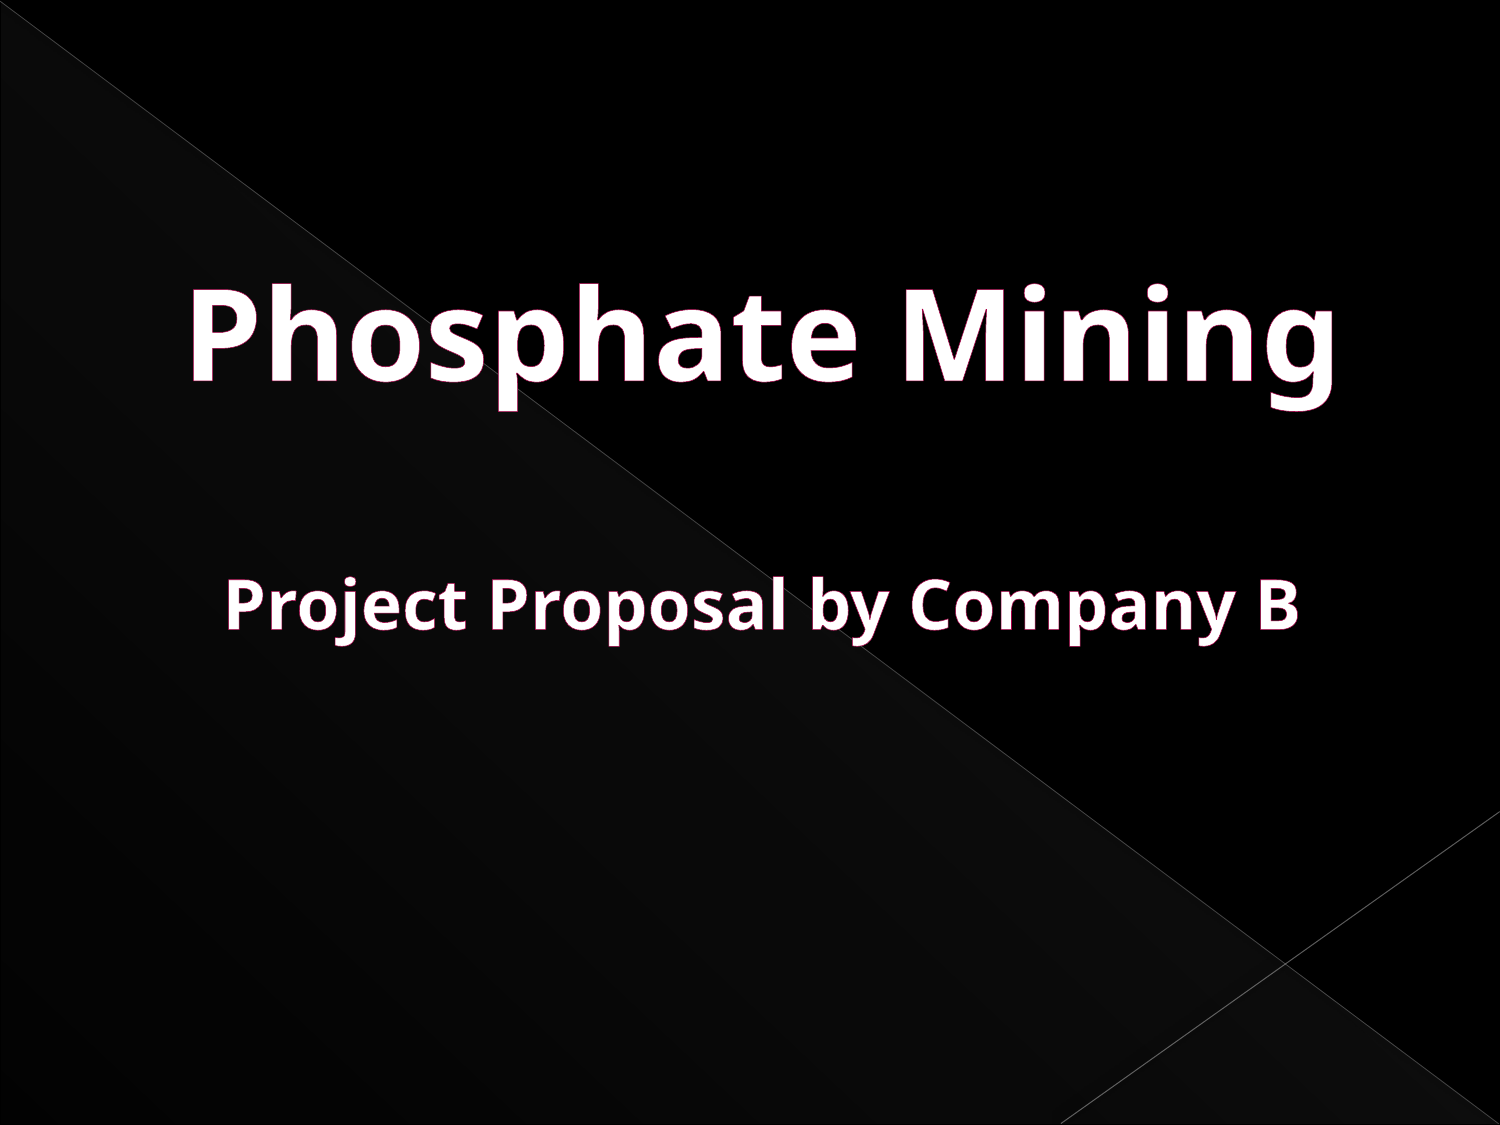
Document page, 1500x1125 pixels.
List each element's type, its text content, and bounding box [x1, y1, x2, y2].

title Phosphate Mining Project Proposal by Company B [50, 187, 1400, 863]
